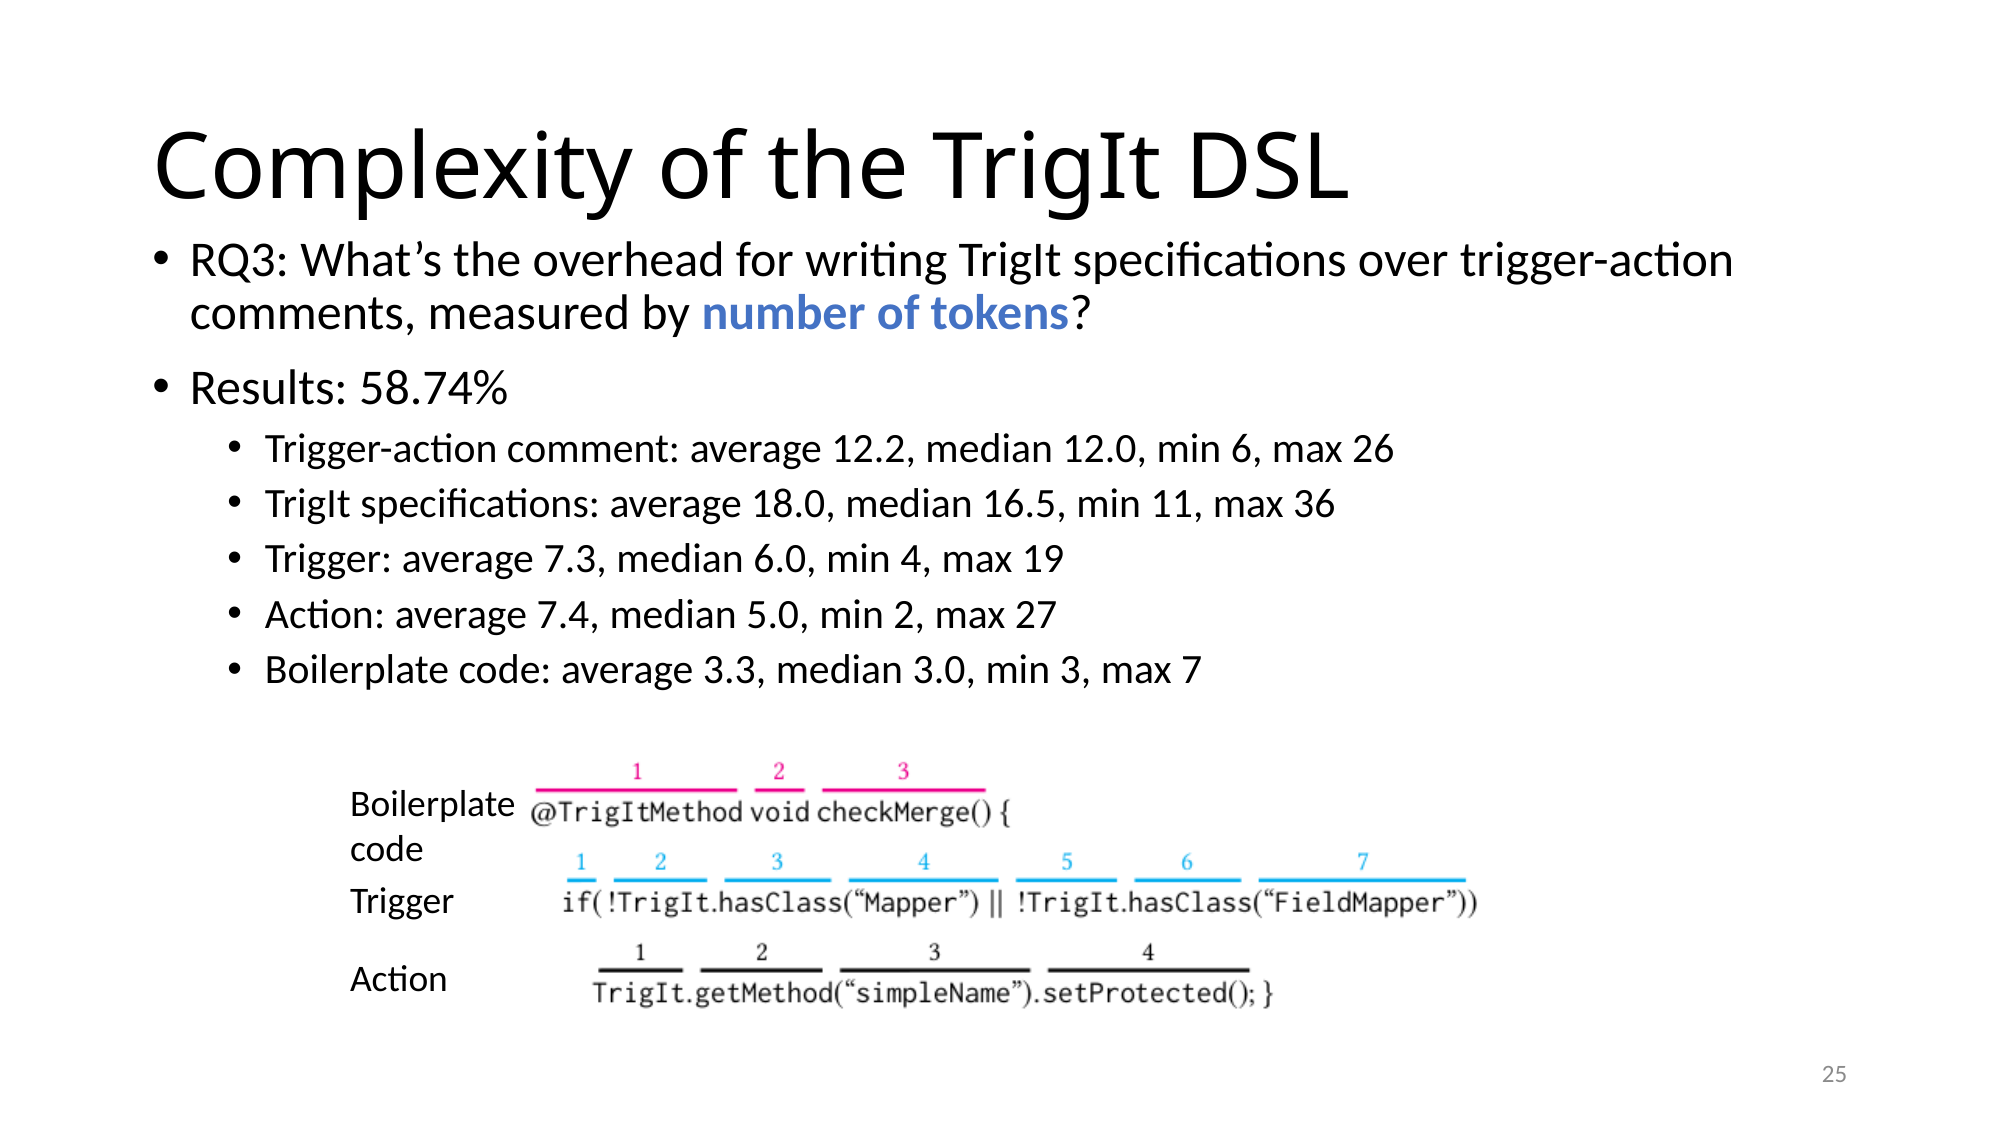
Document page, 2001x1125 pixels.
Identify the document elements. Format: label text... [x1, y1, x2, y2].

title Complexity of the TrigIt DSL [137, 59, 1863, 225]
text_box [334, 742, 1516, 1029]
slide_number 25 [1412, 1042, 1863, 1103]
list RQ3: What’s the overhead for writing TrigIt specifications over trigger-action comments, measured by number of tokens? Results: 58.74% Trigger-action comment: average 12.2, median 12.0, min 6, max 26 TrigIt specifications: average 18.0, median 16.5, min 11, max 36 Trigger: average 7.3, median 6.0, min 4, max 19 Action: average 7.4, median 5.0, min 2, max 27 Boilerplate code: average 3.3, median 3.0, min 3, max 7 [137, 225, 1863, 940]
